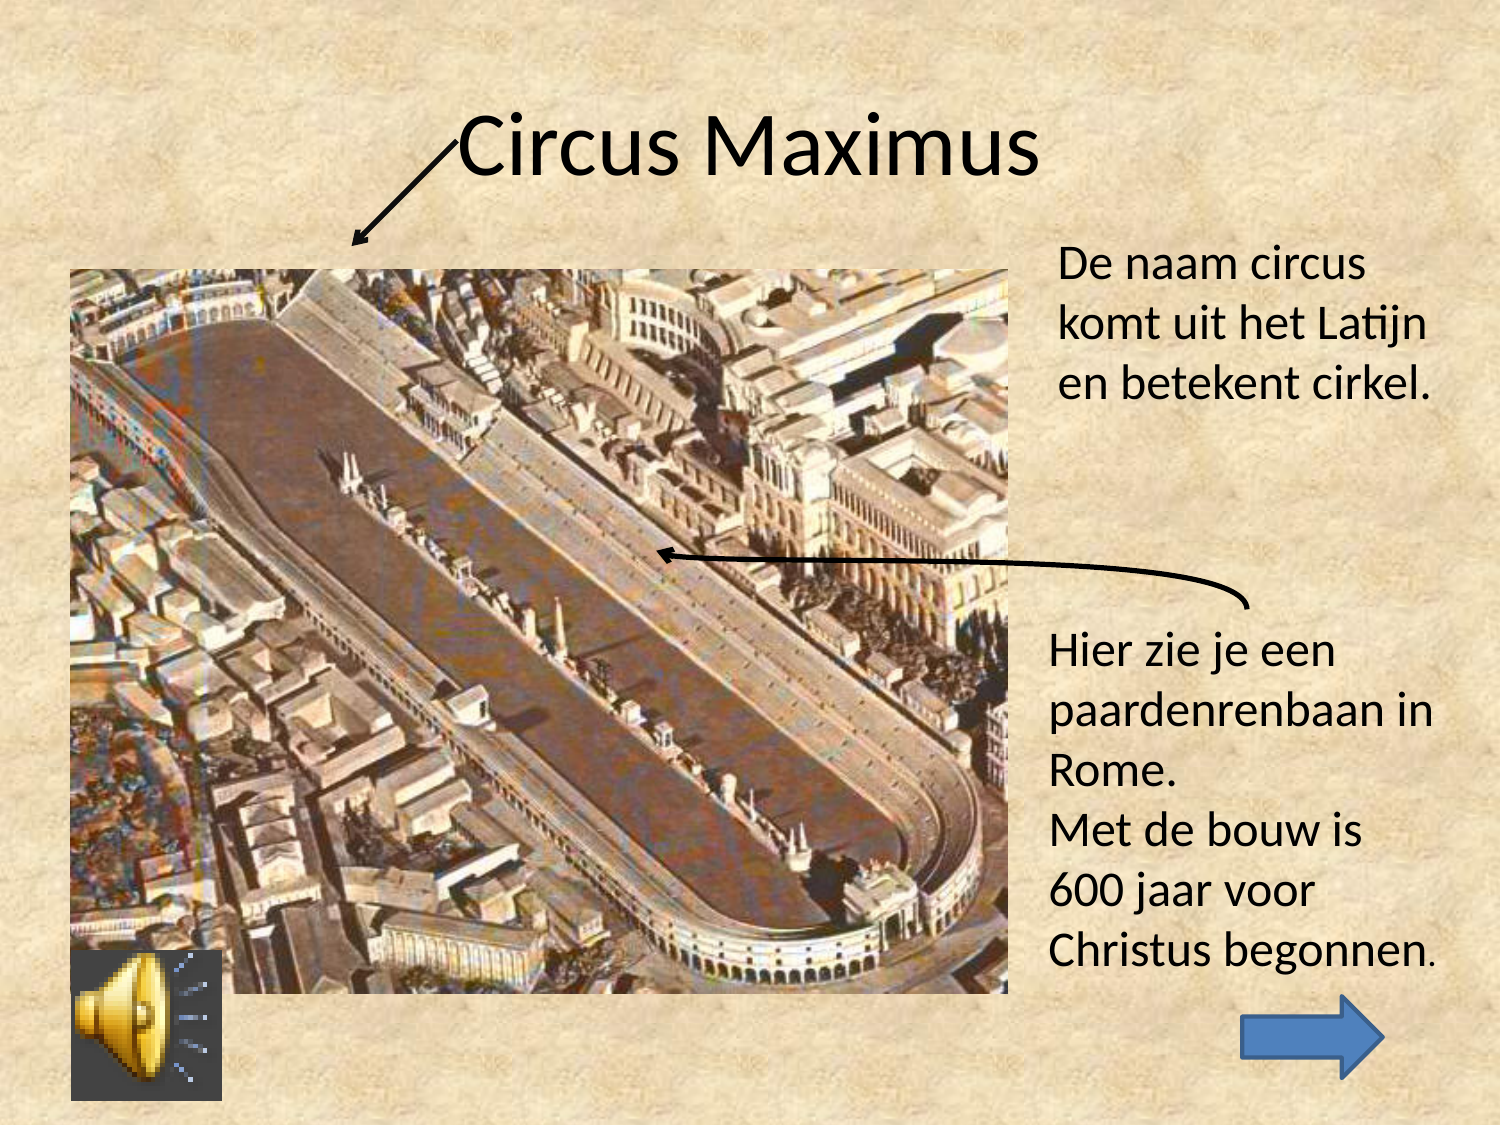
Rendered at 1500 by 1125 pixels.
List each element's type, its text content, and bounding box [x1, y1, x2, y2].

picture [0, 0, 1500, 1125]
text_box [351, 140, 458, 247]
text_box [1240, 994, 1385, 1081]
text_box Hier zie je een paardenrenbaan in Rome. Met de bouw is 600 jaar voor Christus begonnen. [1033, 609, 1461, 1030]
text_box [922, 284, 982, 876]
text_box De naam circus komt uit het Latijn en betekent cirkel. [1042, 222, 1465, 538]
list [70, 269, 1009, 994]
title Circus Maximus [75, 45, 1425, 233]
